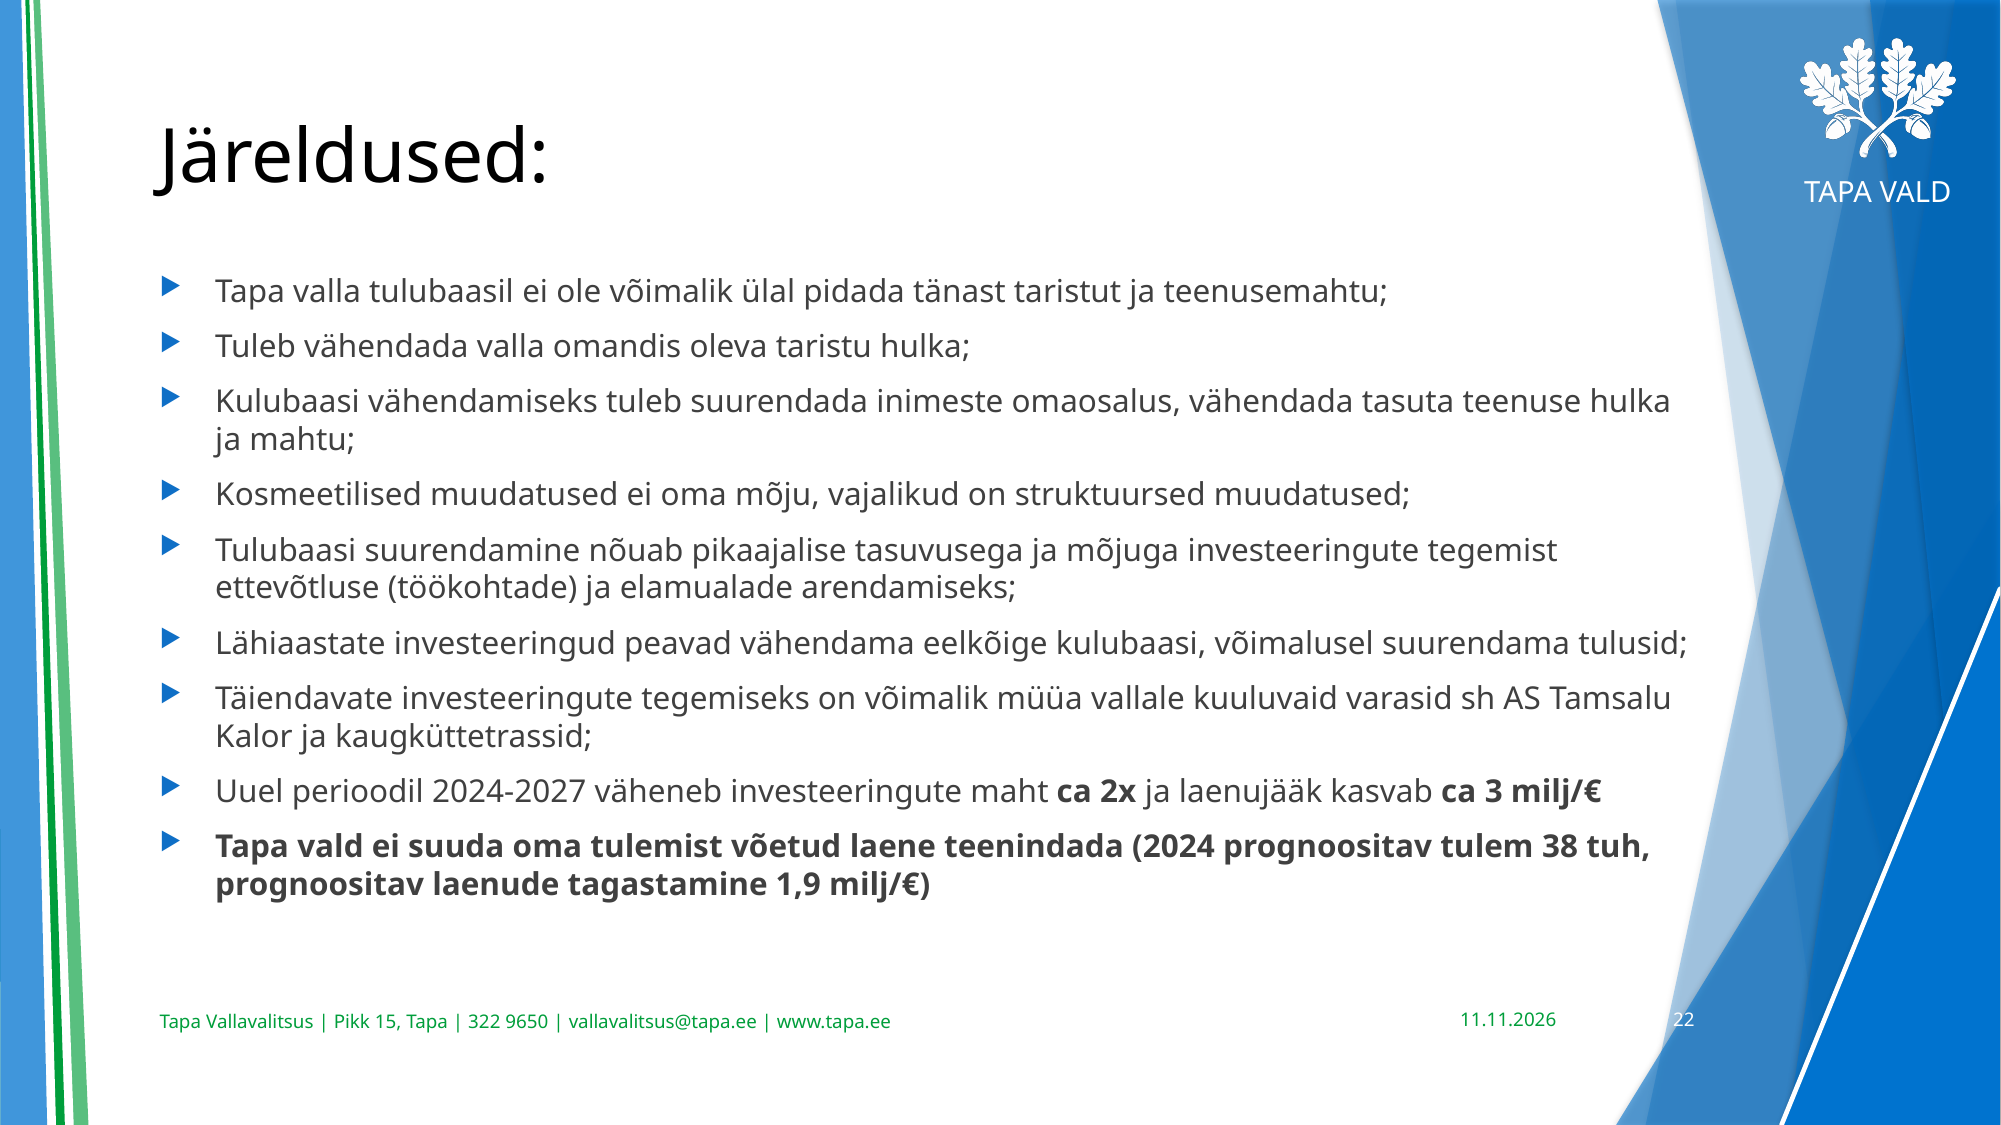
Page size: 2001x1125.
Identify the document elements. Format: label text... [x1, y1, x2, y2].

slide_number 22 [1597, 990, 1710, 1051]
list Tapa valla tulubaasil ei ole võimalik ülal pidada tänast taristut ja teenusemahtu; Tuleb vähendada valla omandis oleva taristu hulka; Kulubaasi vähendamiseks tuleb suurendada inimeste omaosalus, vähendada tasuta teenuse hulka ja mahtu; Kosmeetilised muudatused ei oma mõju, vajalikud on struktuursed muudatused; Tulubaasi suurendamine nõuab pikaajalise tasuvusega ja mõjuga investeeringute tegemist ettevõtluse (töökohtade) ja elamualade arendamiseks; Lähiaastate investeeringud peavad vähendama eelkõige kulubaasi, võimalusel suurendama tulusid; Täiendavate investeeringute tegemiseks on võimalik müüa vallale kuuluvaid varasid sh AS Tamsalu Kalor ja kaugküttetrassid; Uuel perioodil 2024-2027 väheneb investeeringute maht ca 2x ja laenujääk kasvab ca 3 milj/€ Tapa vald ei suuda oma tulemist võetud laene teenindada (2024 prognoositav tulem 38 tuh, prognoositav laenude tagastamine 1,9 milj/€) [144, 208, 1710, 953]
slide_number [1421, 990, 1572, 1051]
footer Tapa Vallavalitsus | Pikk 15, Tapa | 322 9650 | vallavalitsus@tapa.ee | www.tapa.ee [144, 992, 1396, 1053]
picture [1800, 38, 1956, 158]
title Järeldused: [144, 99, 1710, 208]
